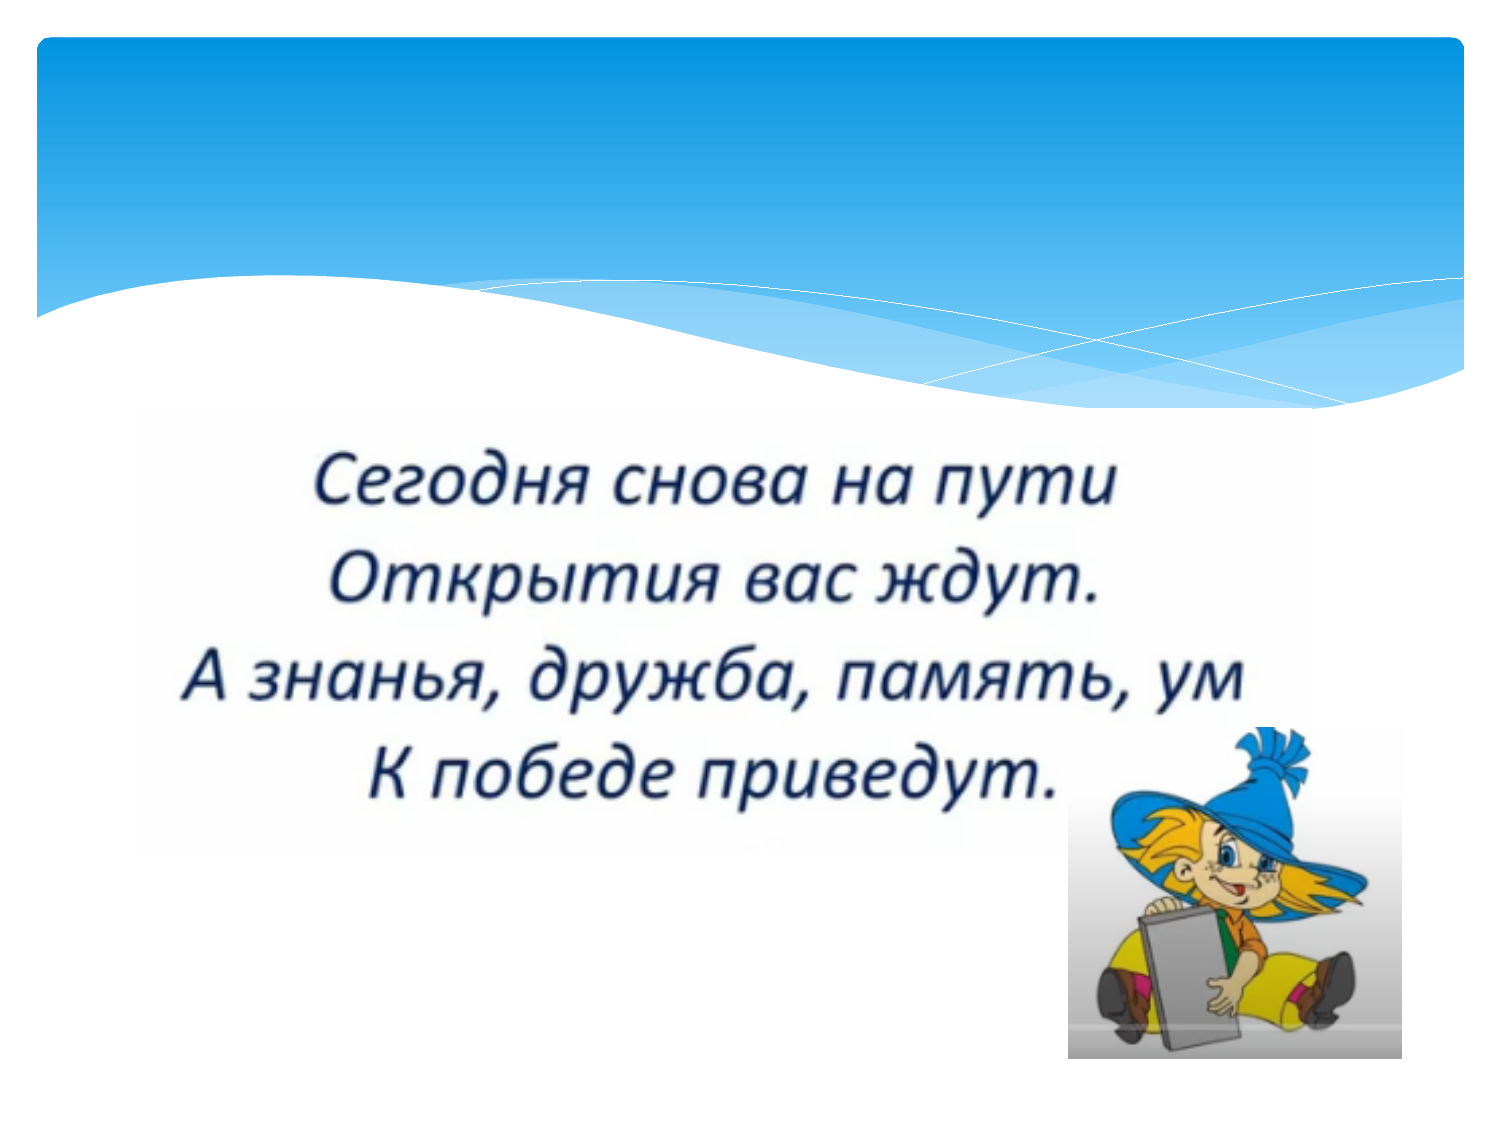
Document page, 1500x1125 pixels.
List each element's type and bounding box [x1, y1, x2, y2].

list [135, 408, 1312, 851]
picture [1068, 727, 1402, 1059]
